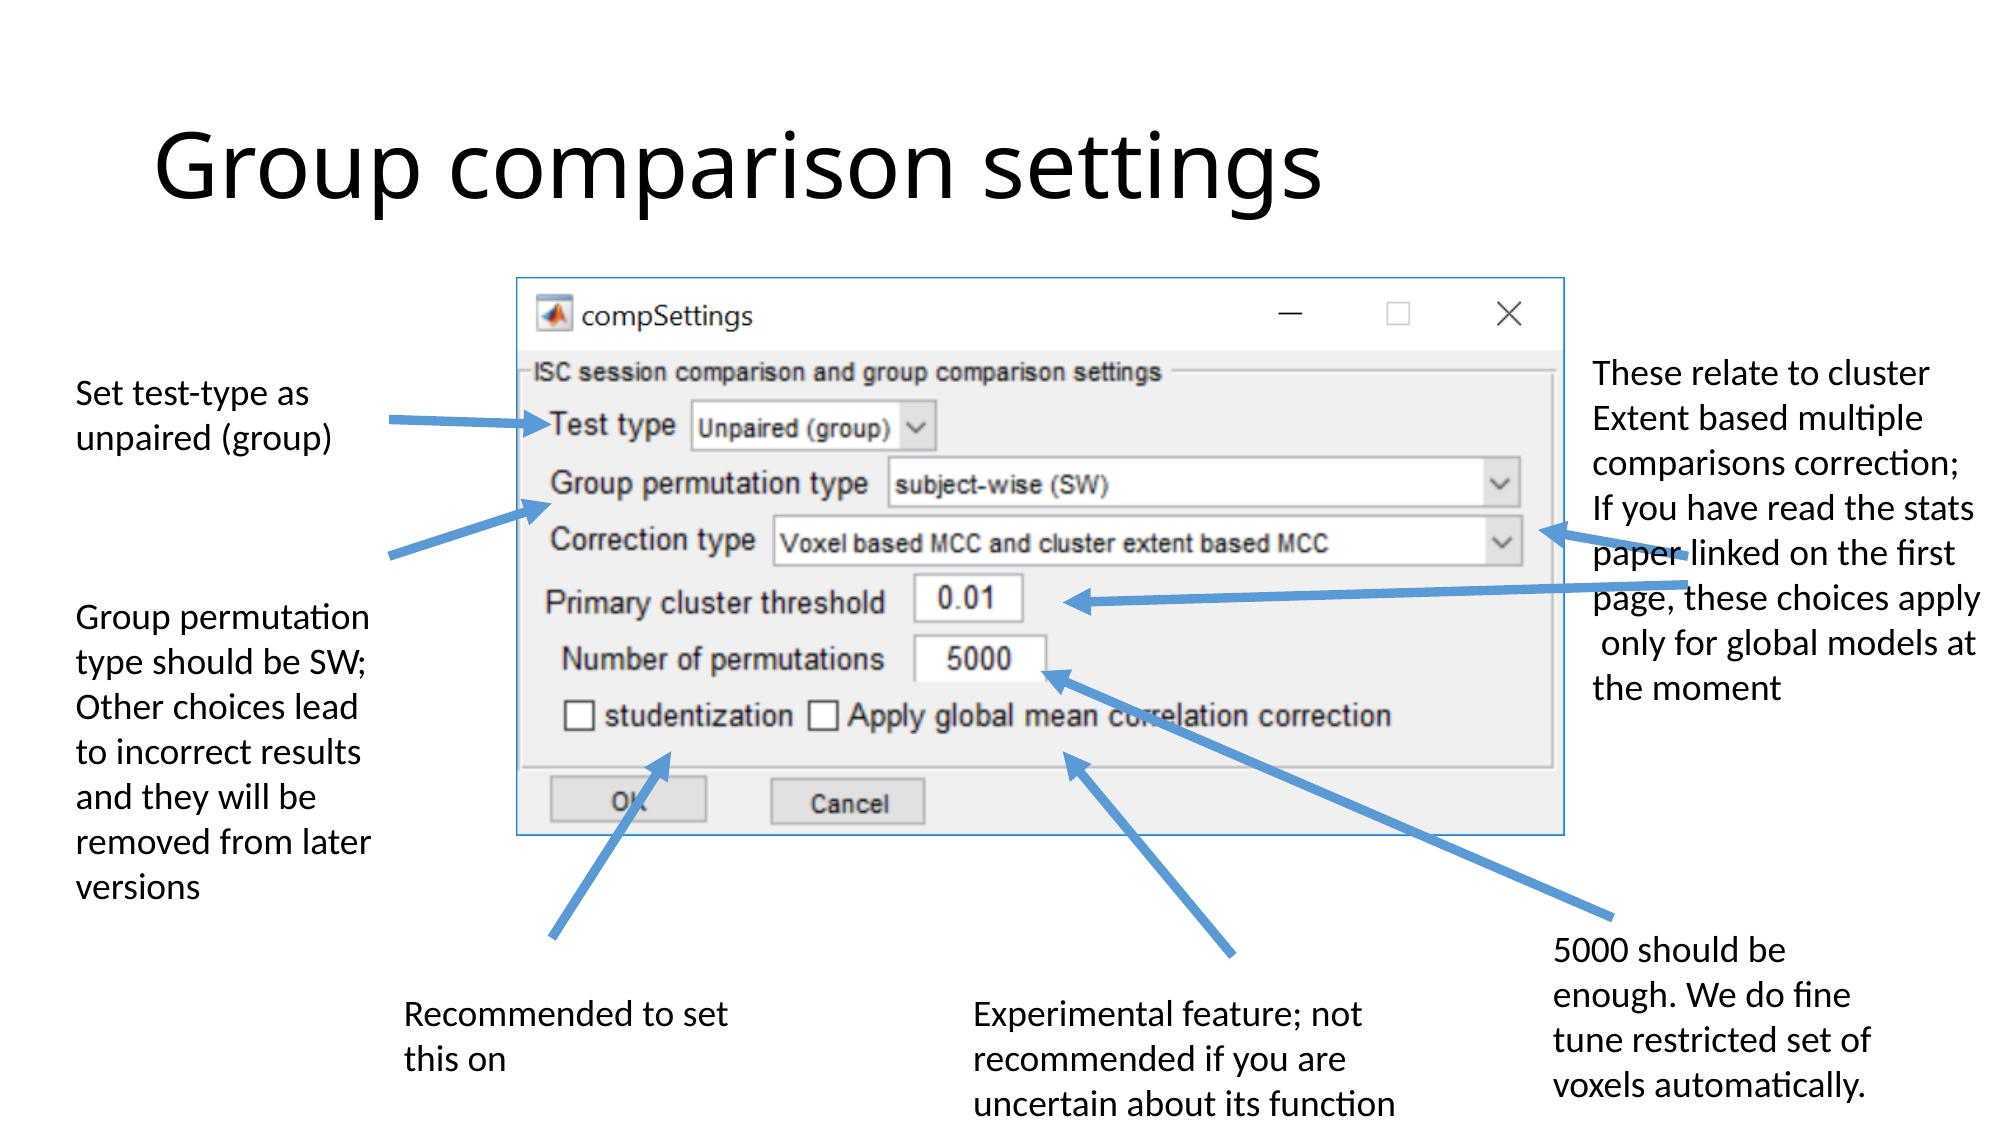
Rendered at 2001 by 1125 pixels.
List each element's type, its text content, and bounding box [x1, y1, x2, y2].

text_box Recommended to set this on [388, 981, 753, 1087]
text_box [1538, 529, 1689, 557]
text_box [551, 751, 672, 939]
text_box Experimental feature; not recommended if you are uncertain about its function [958, 981, 1427, 1125]
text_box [1062, 751, 1233, 956]
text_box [1062, 584, 1689, 603]
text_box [388, 503, 552, 557]
title Group comparison settings [137, 59, 1863, 278]
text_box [388, 419, 552, 425]
text_box 5000 should be enough. We do fine tune restricted set of voxels automatically. [1538, 917, 1930, 1113]
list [516, 277, 1565, 836]
text_box Set test-type as unpaired (group) [60, 360, 389, 466]
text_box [1040, 671, 1614, 918]
text_box Group permutation type should be SW; Other choices lead to incorrect results and they will be removed from later versions [60, 584, 389, 915]
text_box These relate to cluster Extent based multiple comparisons correction; If you have read the stats paper linked on the first page, these choices apply only for global models at the moment [1577, 340, 2000, 761]
